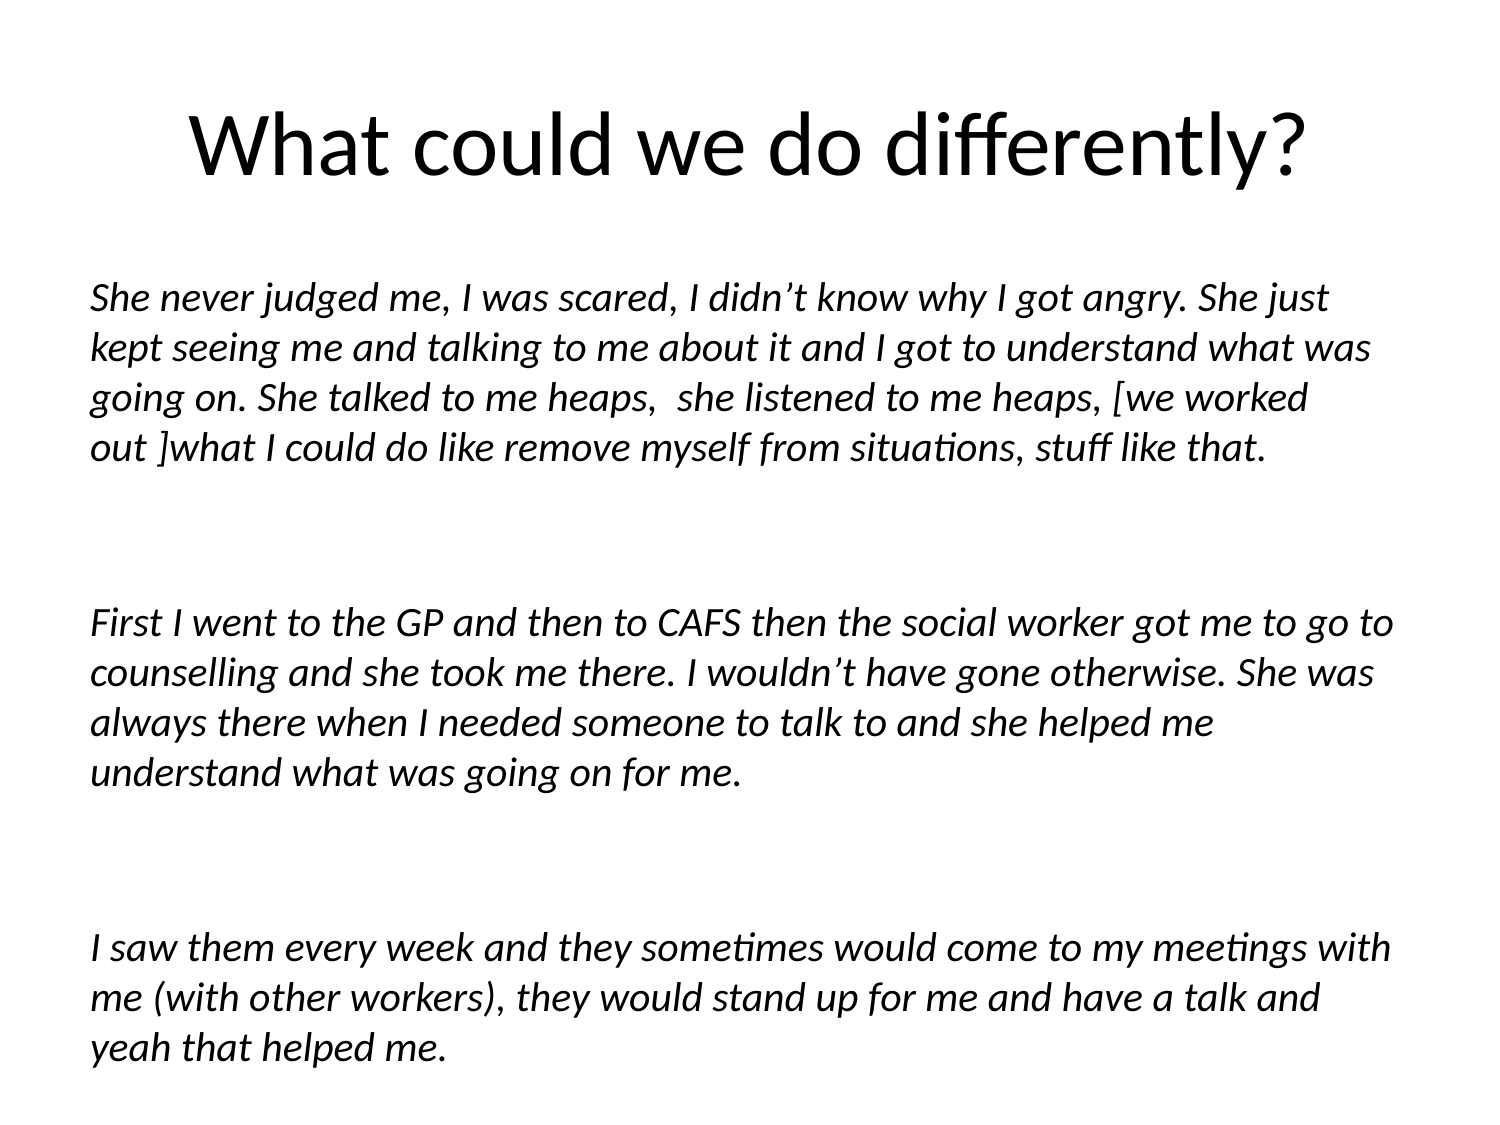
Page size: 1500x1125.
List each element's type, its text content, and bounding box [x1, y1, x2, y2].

list She never judged me, I was scared, I didn’t know why I got angry. She just kept seeing me and talking to me about it and I got to understand what was going on. She talked to me heaps, she listened to me heaps, [we worked out ]what I could do like remove myself from situations, stuff like that. First I went to the GP and then to CAFS then the social worker got me to go to counselling and she took me there. I wouldn’t have gone otherwise. She was always there when I needed someone to talk to and she helped me understand what was going on for me. I saw them every week and they sometimes would come to my meetings with me (with other workers), they would stand up for me and have a talk and yeah that helped me. [75, 262, 1425, 1118]
title What could we do differently? [75, 45, 1425, 233]
